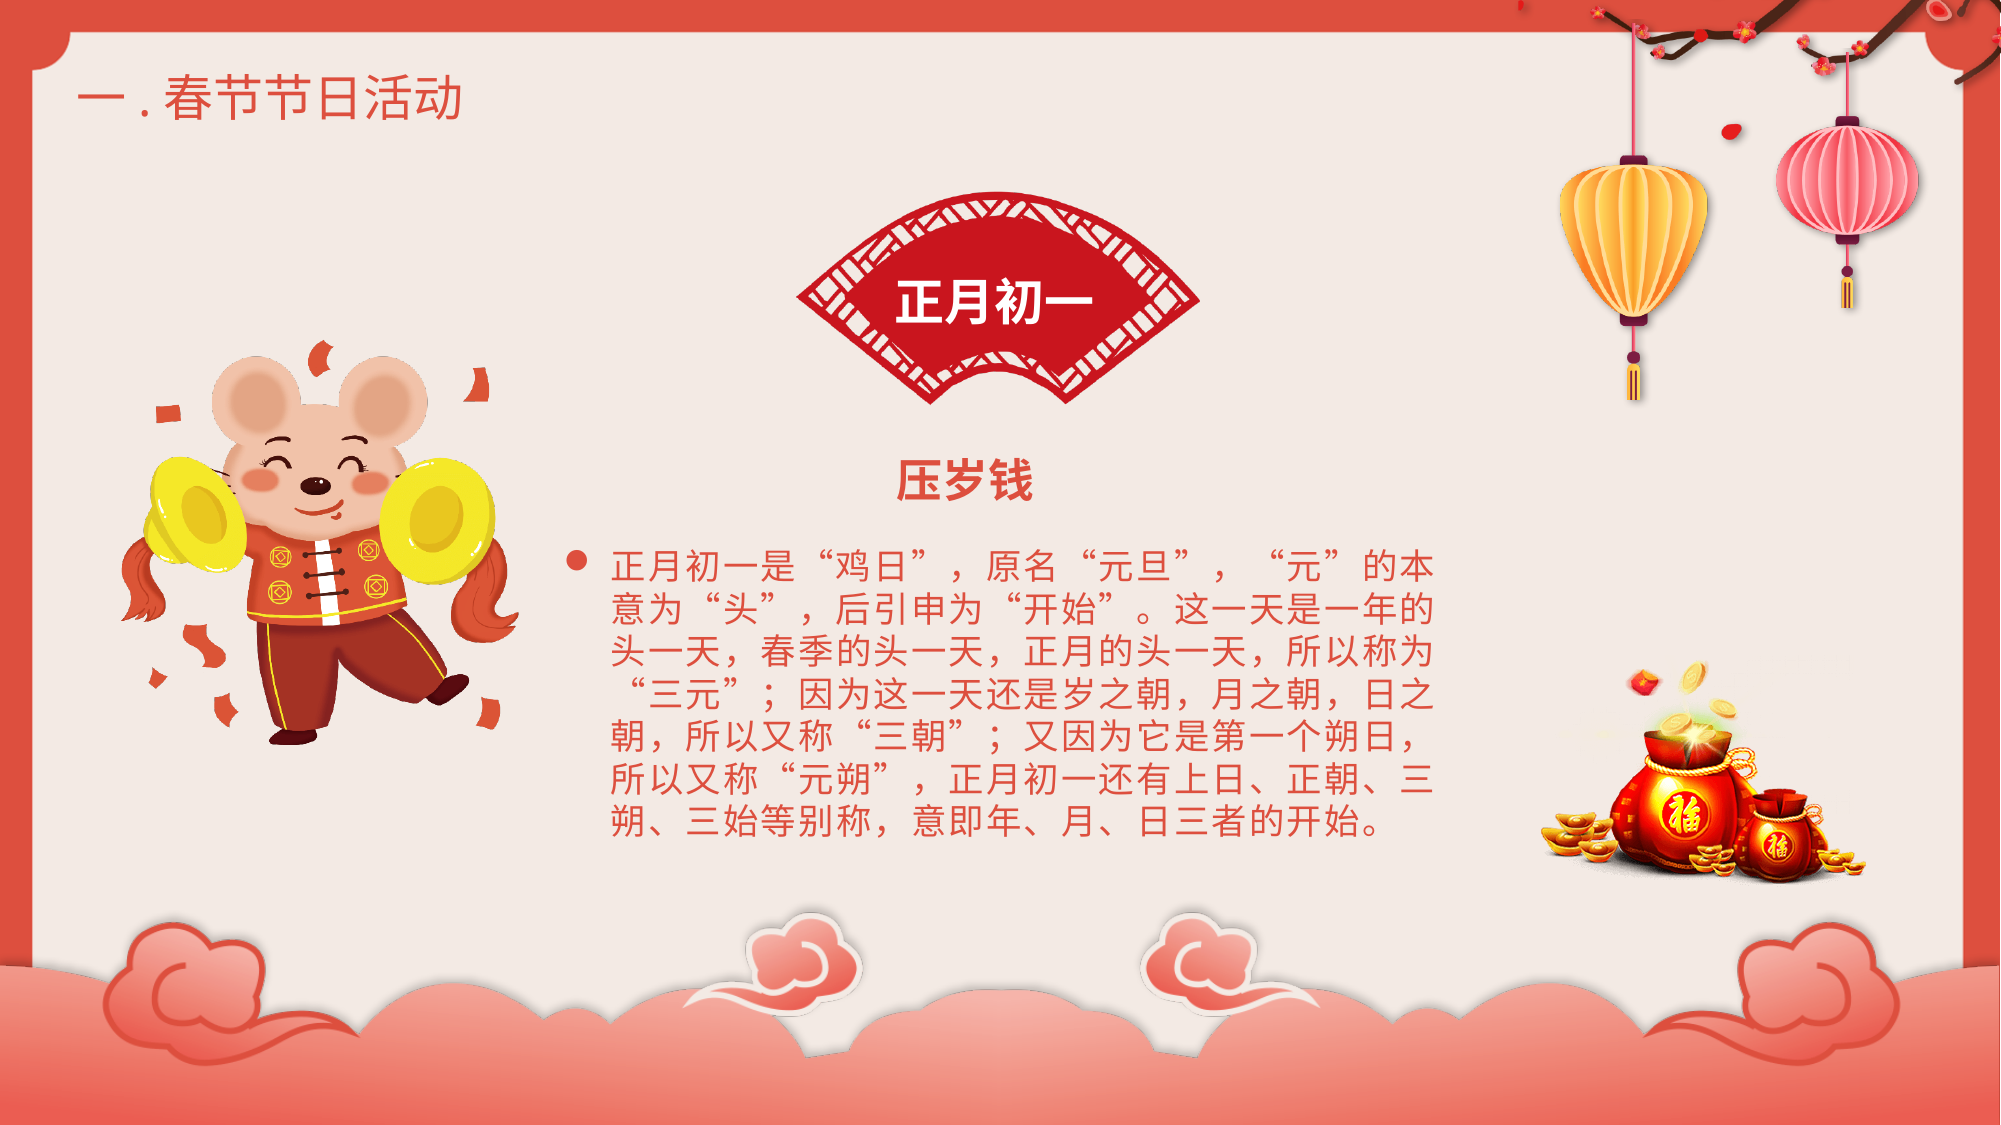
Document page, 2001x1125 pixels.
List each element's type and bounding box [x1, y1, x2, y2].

picture [0, 0, 2001, 1125]
text_box [795, 134, 1200, 462]
